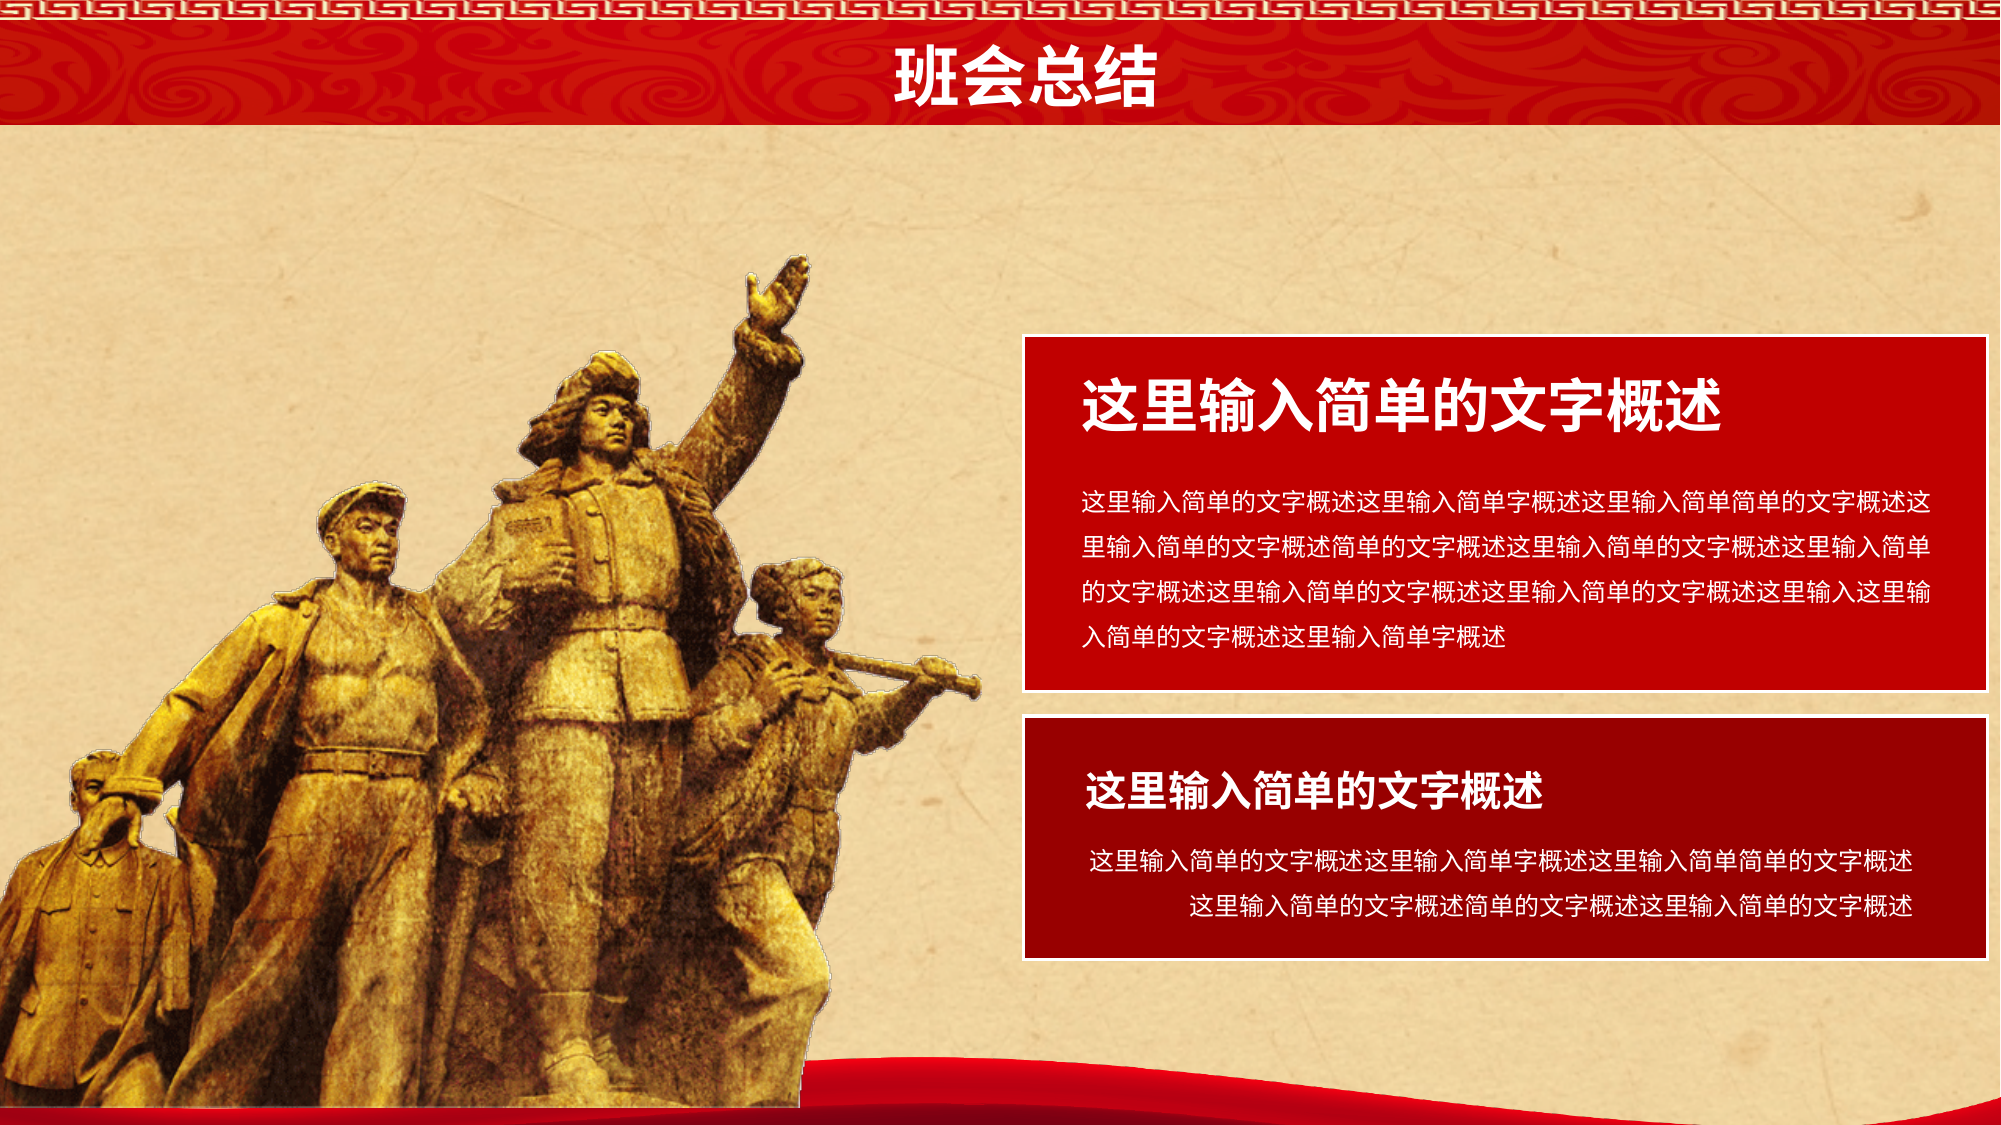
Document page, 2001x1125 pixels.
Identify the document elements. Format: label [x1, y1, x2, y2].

picture [0, 0, 2001, 1125]
text_box [1023, 335, 1988, 960]
text_box [0, 0, 2000, 125]
